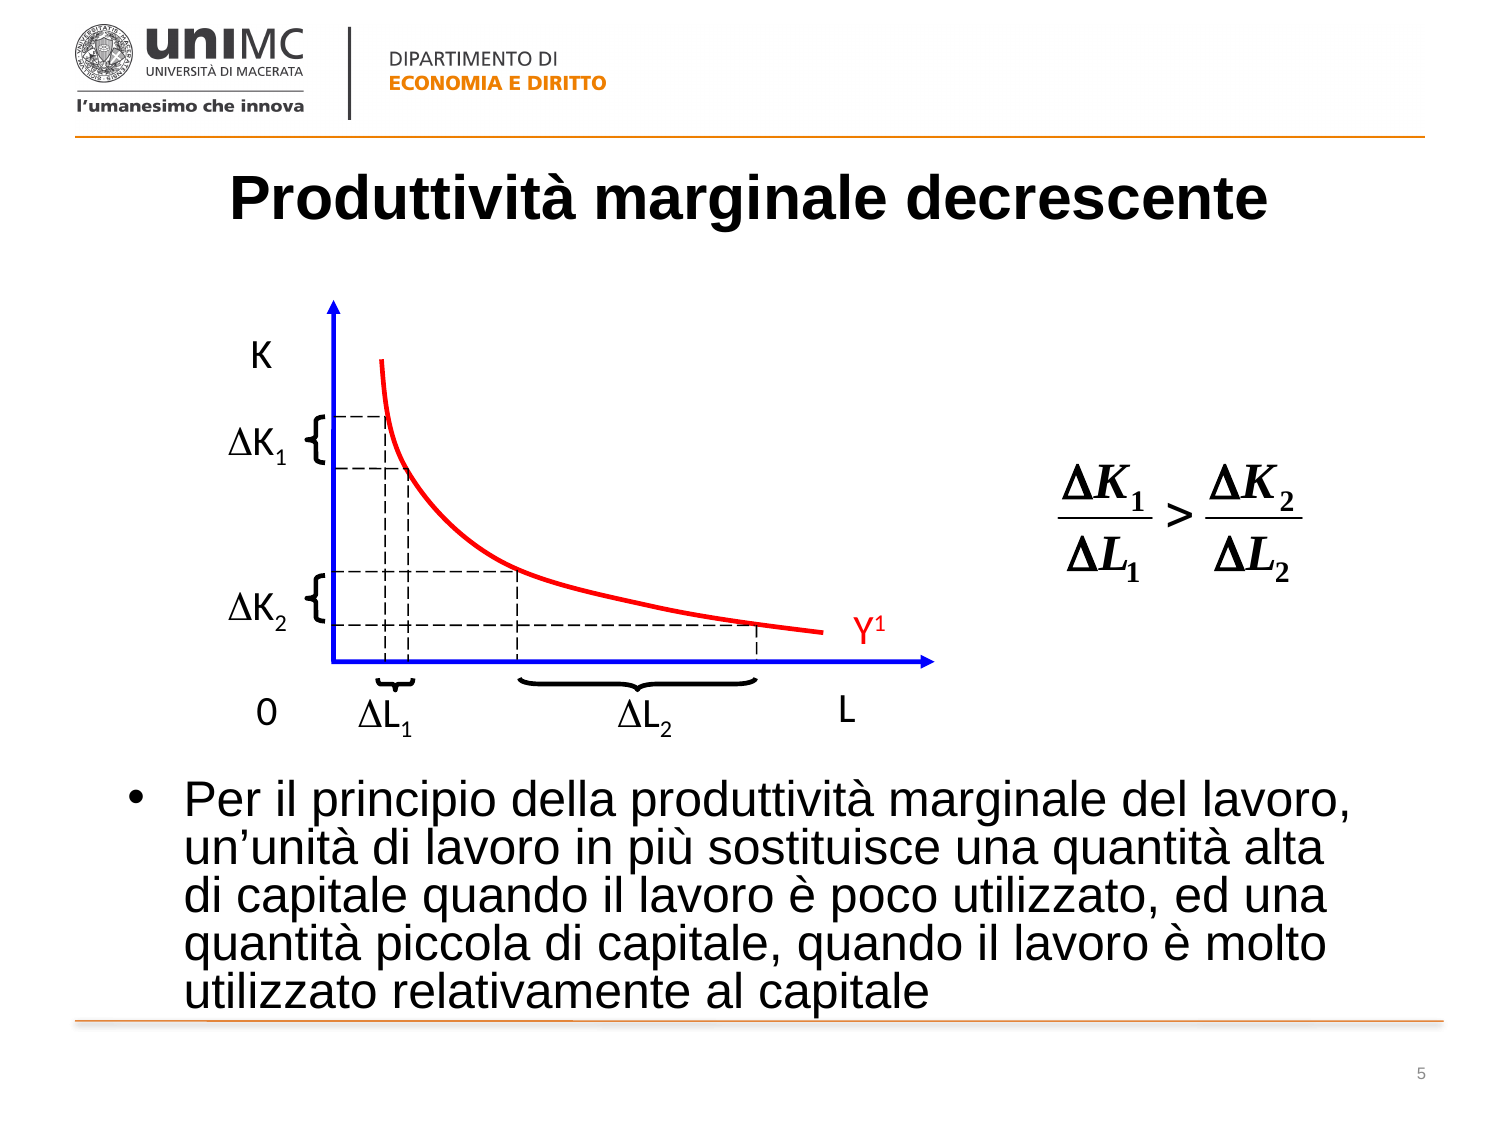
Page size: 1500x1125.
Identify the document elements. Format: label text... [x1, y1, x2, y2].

slide_number 5 [1091, 1042, 1442, 1103]
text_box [212, 299, 993, 759]
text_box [1049, 449, 1313, 595]
list Per il principio della produttività marginale del lavoro, un’unità di lavoro in più sostituisce una quantità alta di capitale quando il lavoro è poco utilizzato, ed una quantità piccola di capitale, quando il lavoro è molto utilizzato relativamente al capitale [112, 770, 1388, 1043]
picture [75, 24, 1425, 138]
title Produttività marginale decrescente [75, 149, 1425, 241]
